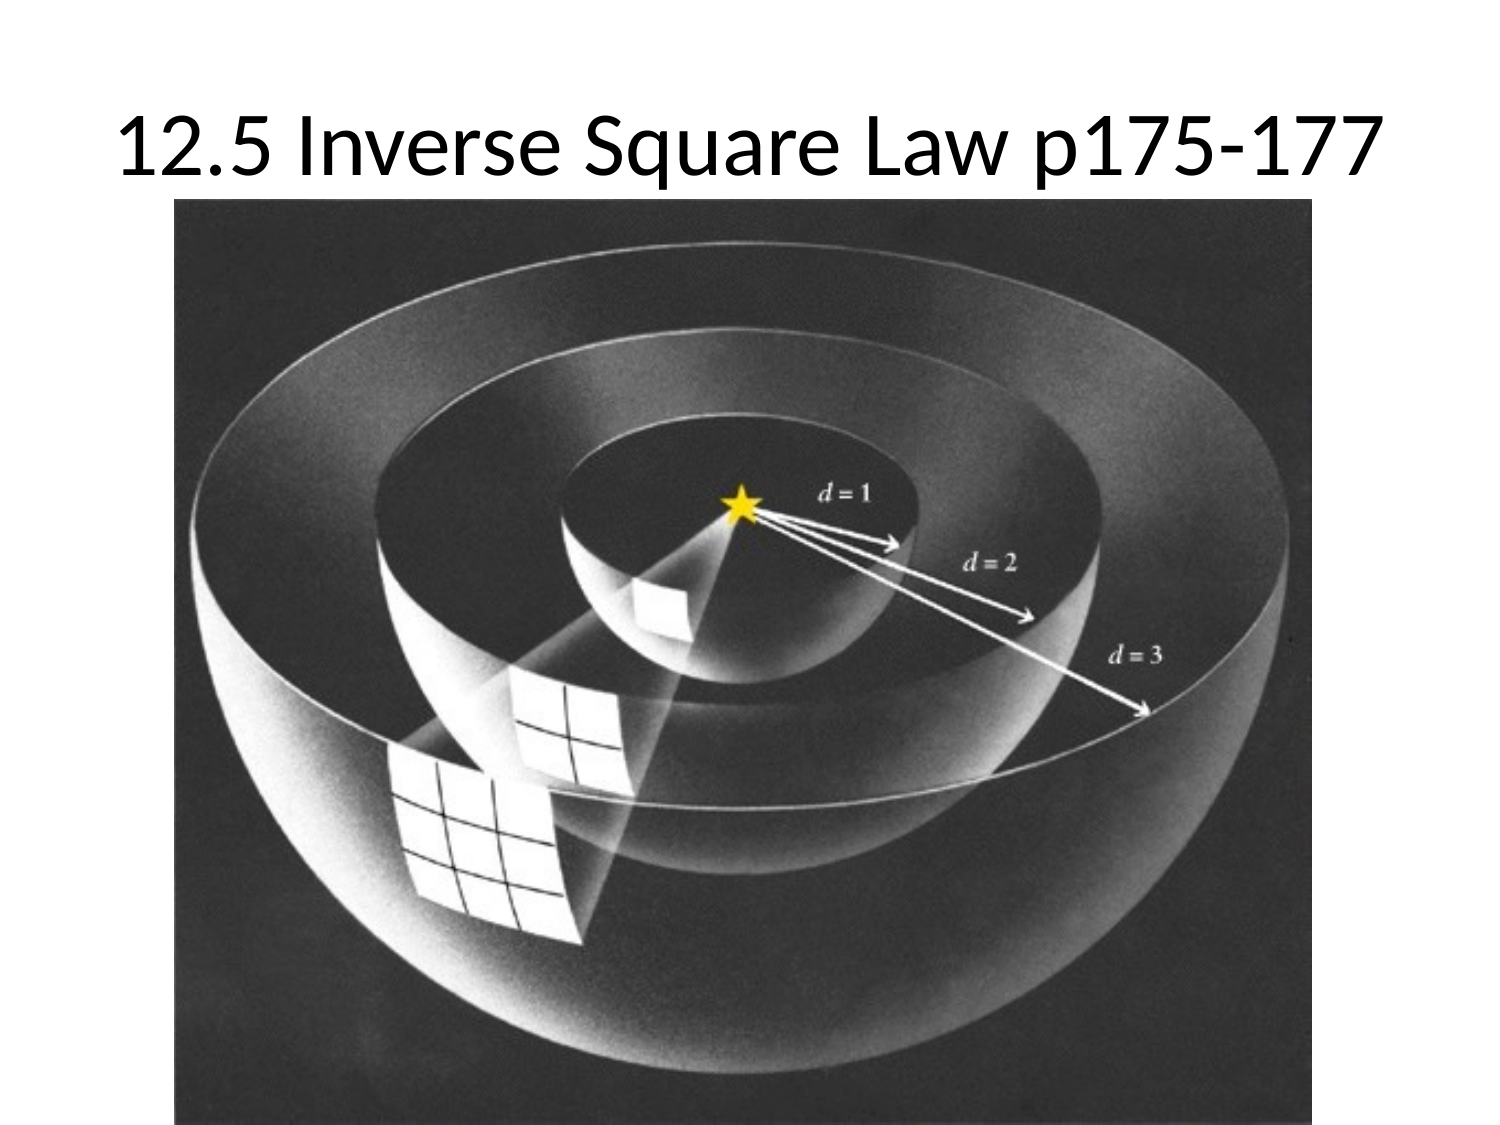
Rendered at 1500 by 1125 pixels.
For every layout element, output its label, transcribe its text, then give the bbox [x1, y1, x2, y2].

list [174, 199, 1312, 1125]
title 12.5 Inverse Square Law p175-177 [75, 45, 1425, 233]
